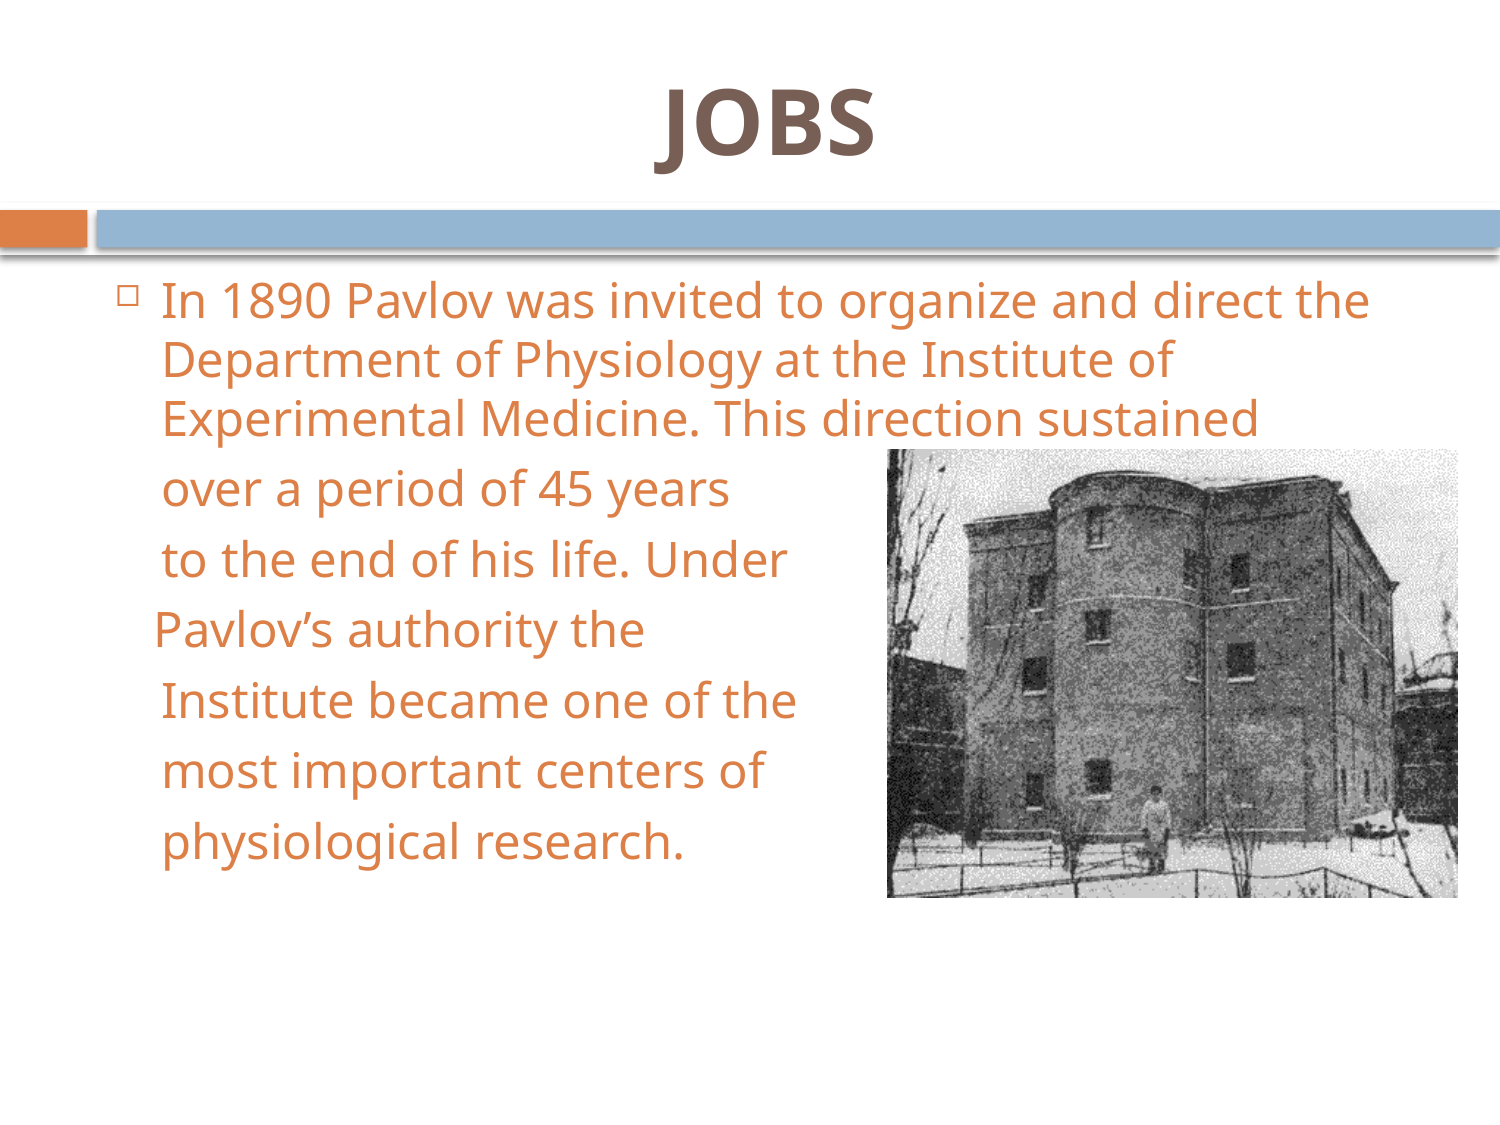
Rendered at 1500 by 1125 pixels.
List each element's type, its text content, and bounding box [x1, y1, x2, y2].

title JOBS [100, 37, 1438, 200]
picture [887, 449, 1459, 898]
list In 1890 Pavlov was invited to organize and direct the Department of Physiology at the Institute of Experimental Medicine. This direction sustained over a period of 45 years to the end of his life. Under Pavlov’s authority the Institute became one of the most important centers of physiological research. [100, 262, 1438, 1000]
